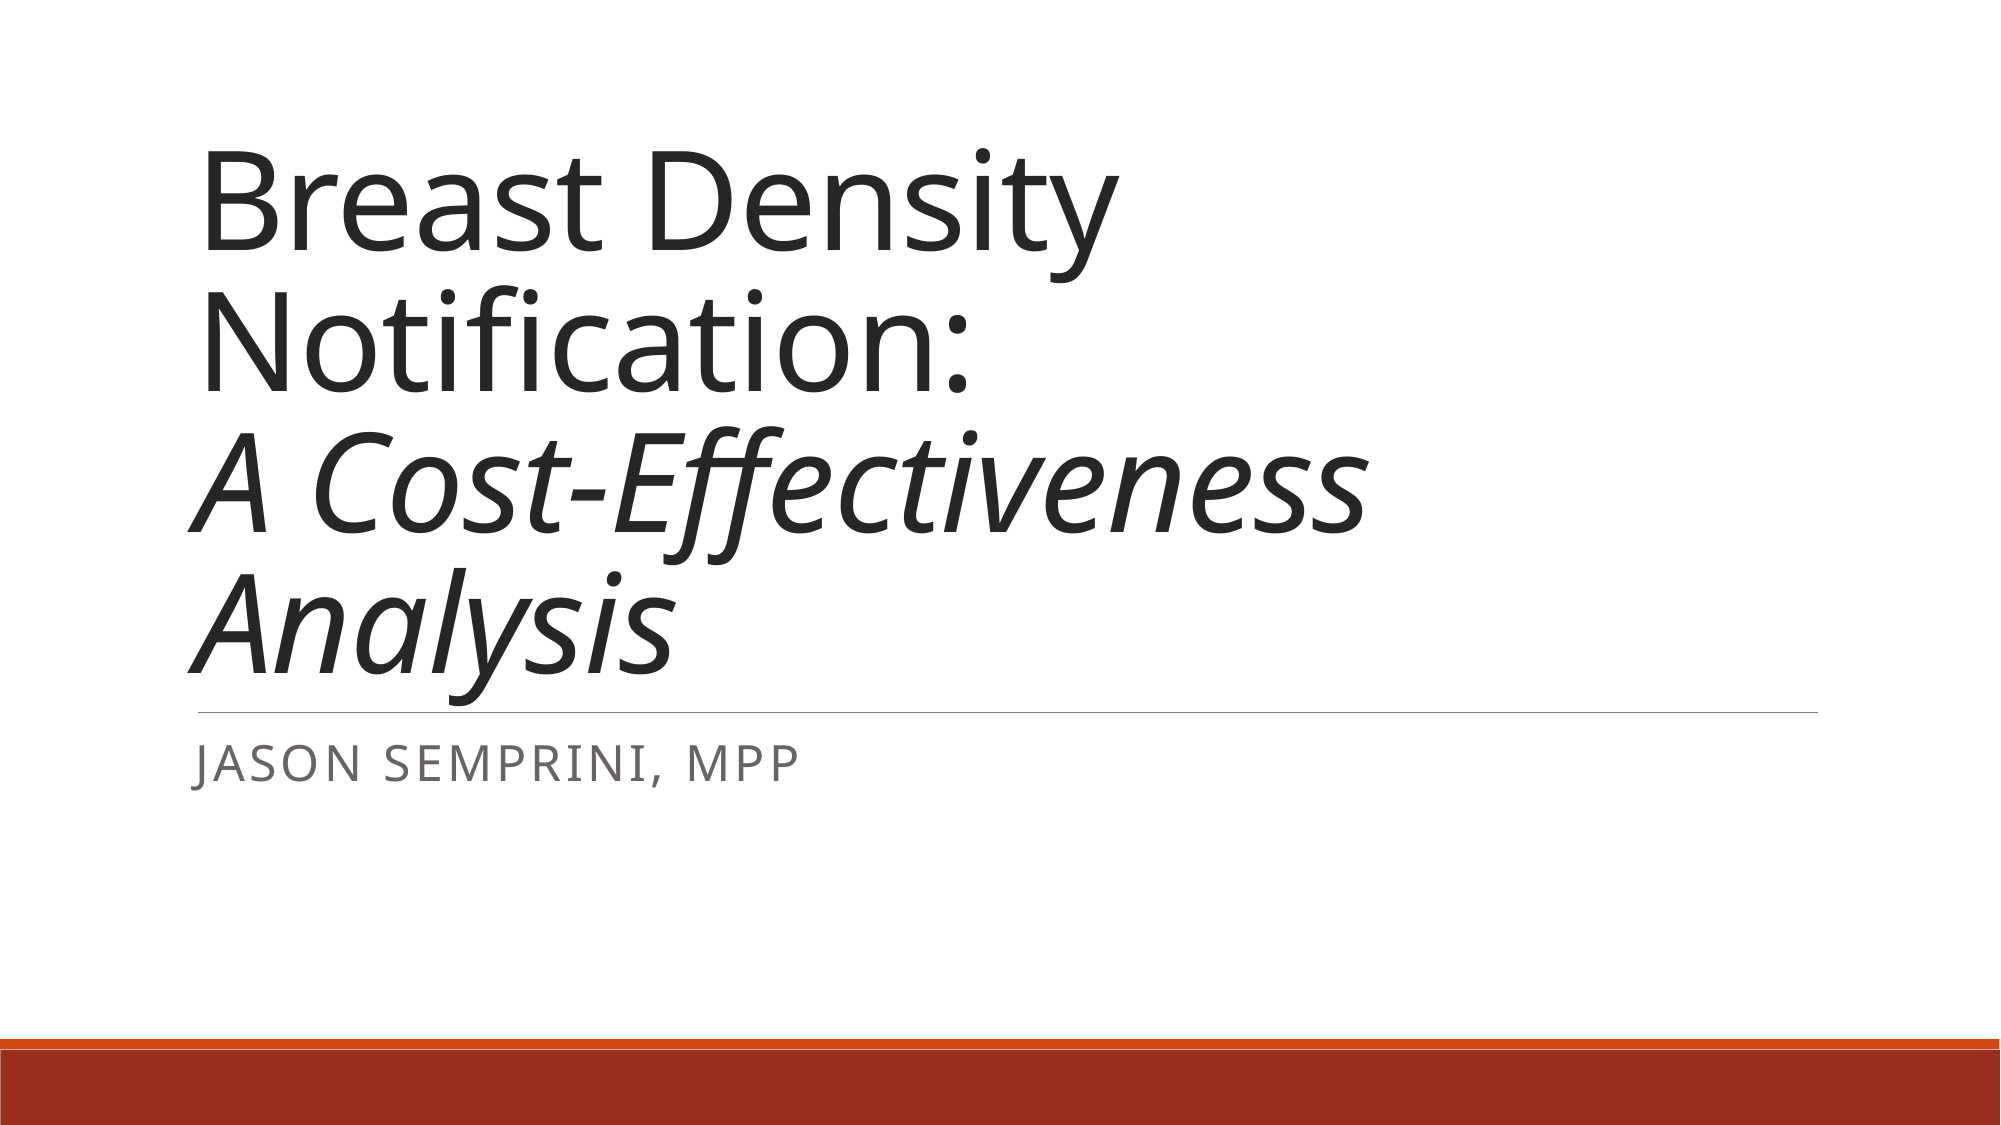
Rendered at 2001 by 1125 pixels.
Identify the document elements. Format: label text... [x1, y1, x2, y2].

title Breast Density Notification: A Cost-Effectiveness Analysis [180, 124, 1830, 710]
subtitle Jason Semprini, MPP [180, 730, 1831, 919]
